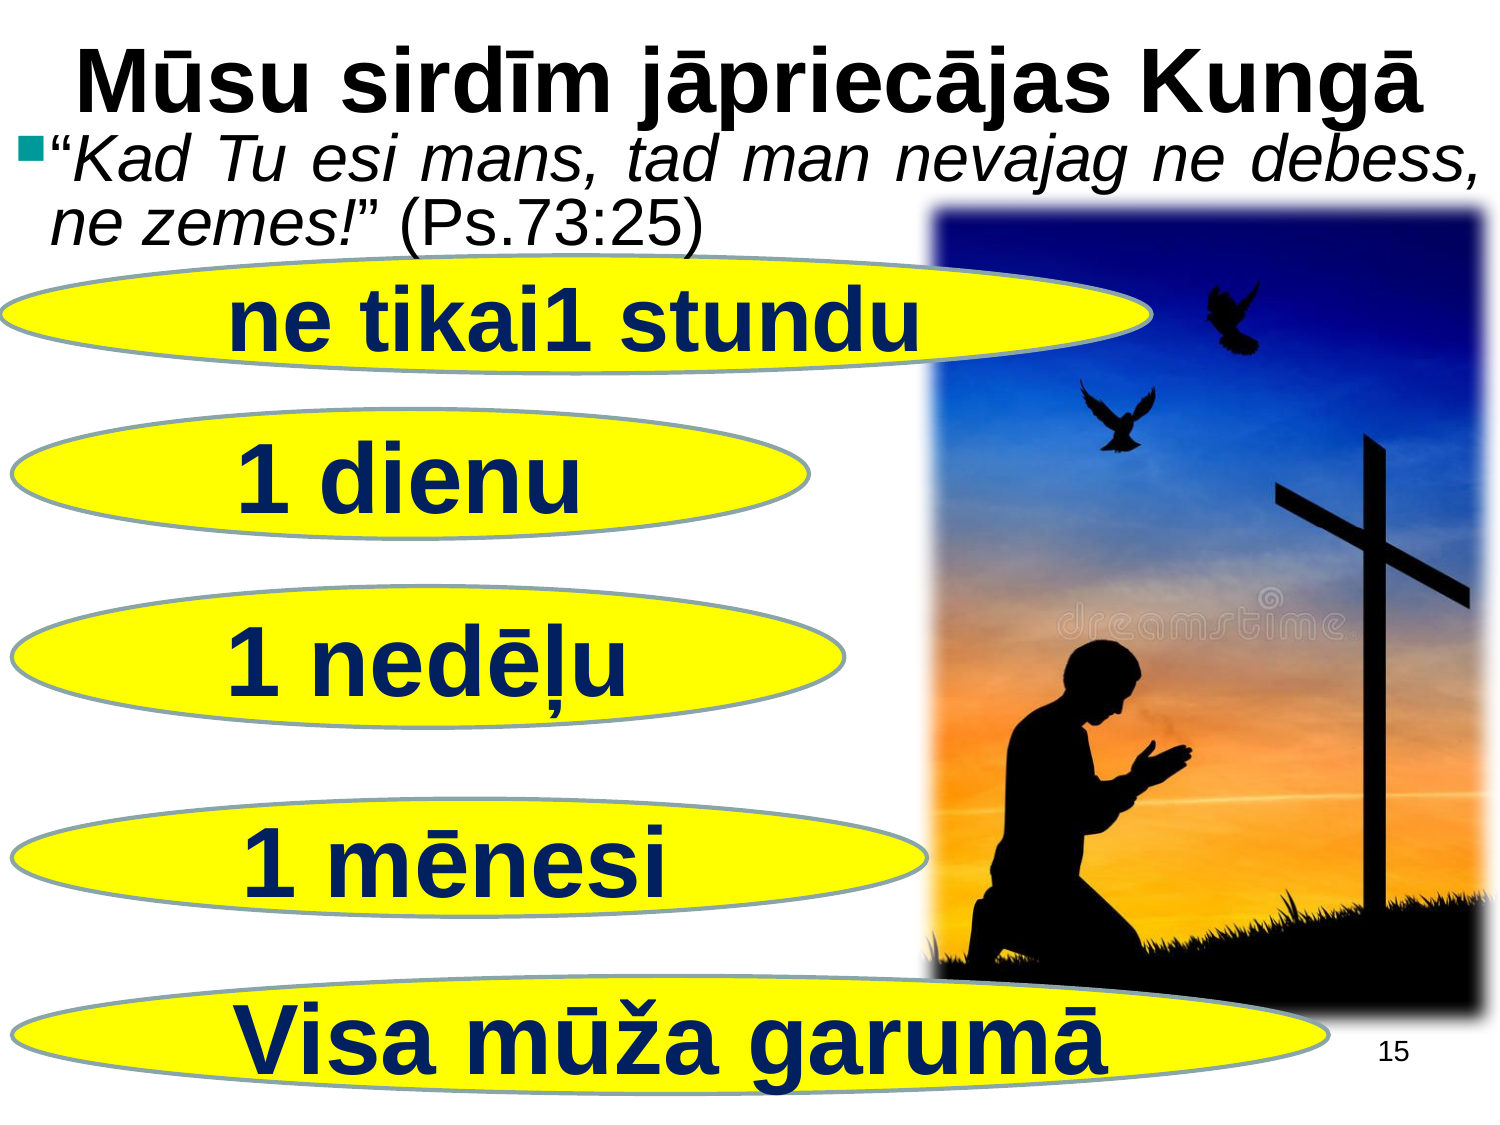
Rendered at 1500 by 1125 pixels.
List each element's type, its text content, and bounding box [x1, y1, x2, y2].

picture [915, 190, 1500, 1036]
text_box ne tikai1 stundu [0, 266, 909, 376]
text_box “Kad Tu esi mans, tad man nevajag ne debess, ne zemes!” (Ps.73:25) [0, 122, 1500, 266]
text_box 1 nedēļu [9, 583, 847, 730]
text_box 1 mēnesi [9, 796, 909, 919]
slide_number 15 [1074, 1045, 1426, 1103]
text_box Visa mūža garumā [9, 973, 1324, 1097]
title Mūsu sirdīm jāpriecājas Kungā [0, 42, 1500, 110]
text_box 1 dienu [9, 406, 812, 541]
